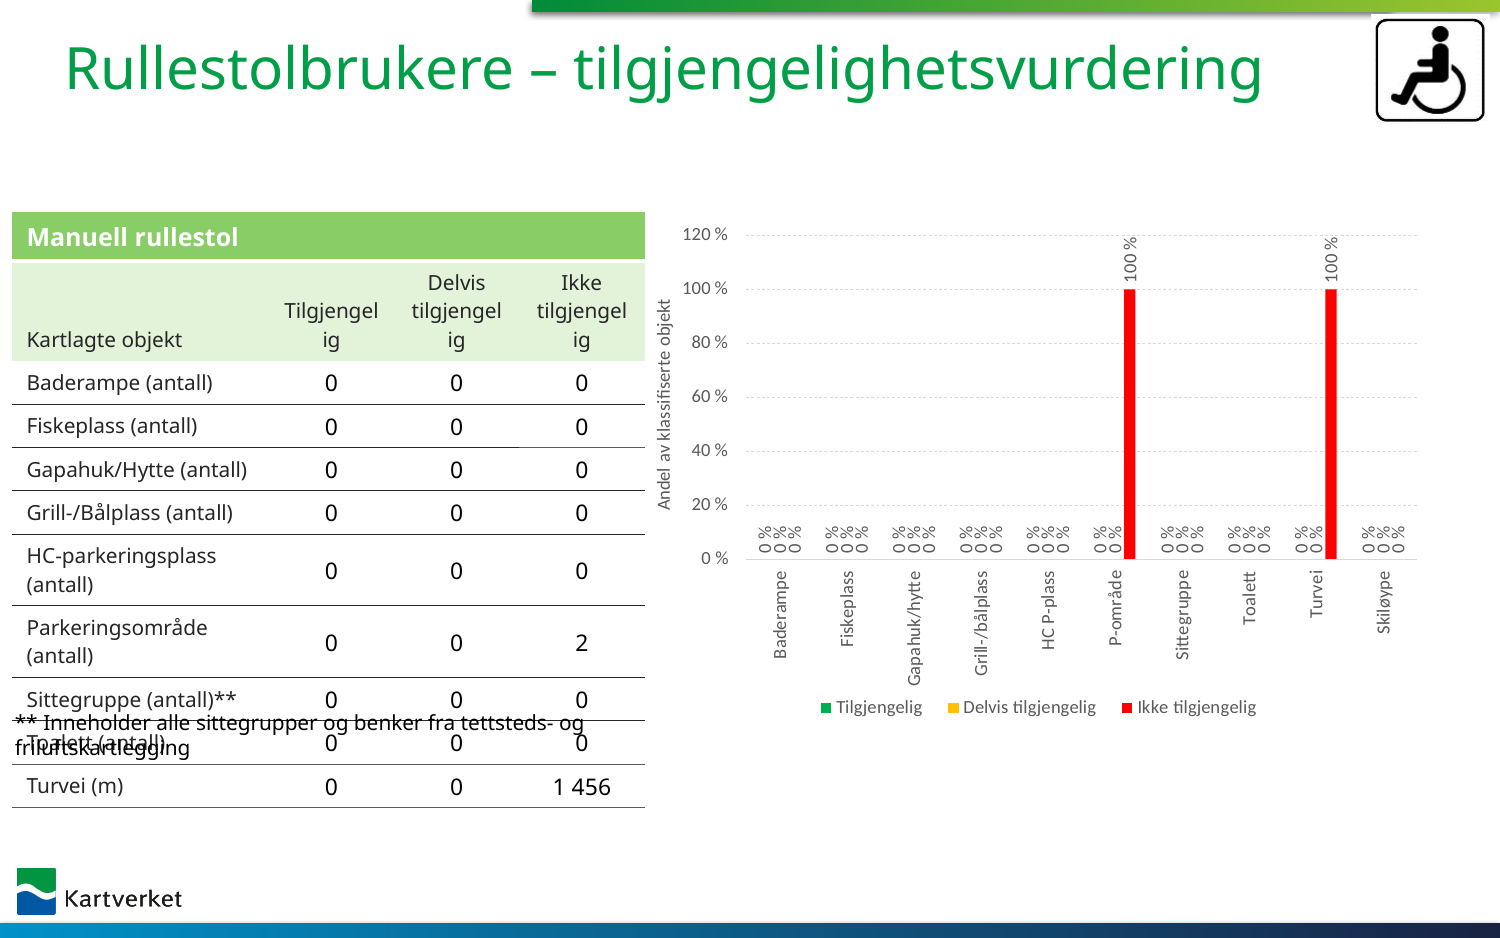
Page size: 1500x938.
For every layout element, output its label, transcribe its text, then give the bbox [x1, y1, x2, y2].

table_cell 0 [394, 405, 519, 447]
table_cell 0 [269, 491, 394, 534]
table_cell 0 [394, 361, 519, 404]
table_cell Tilgjengelig [269, 263, 394, 361]
table_cell 0 [394, 448, 519, 490]
text_box ** Inneholder alle sittegrupper og benker fra tettsteds- og friluftskartlegging [0, 702, 745, 768]
table_cell Delvis tilgjengelig [394, 263, 519, 361]
table_cell 2 [519, 606, 638, 677]
table_cell Grill-/Bålplass (antall) [12, 491, 269, 534]
table_cell 0 [394, 491, 519, 534]
picture [1371, 13, 1491, 127]
table_cell 0 [269, 768, 394, 807]
table_cell 0 [394, 678, 519, 702]
table_cell Gapahuk/Hytte (antall) [12, 448, 269, 490]
table_cell 0 [394, 535, 519, 605]
table_cell Fiskeplass (antall) [12, 405, 269, 447]
picture [643, 218, 1427, 728]
table_cell Ikke tilgjengelig [519, 263, 638, 361]
table_cell 0 [519, 491, 638, 534]
table_cell 0 [394, 606, 519, 677]
text_box Rullestolbrukere – tilgjengelighetsvurdering [49, 12, 1372, 109]
table_cell 0 [519, 535, 638, 605]
table_cell 0 [269, 448, 394, 490]
table_cell 0 [519, 405, 638, 447]
table_cell 0 [269, 606, 394, 677]
table_cell Parkeringsområde (antall) [12, 606, 269, 677]
table_cell 0 [269, 405, 394, 447]
table_cell Kartlagte objekt [12, 263, 269, 361]
table_cell 1 456 [519, 768, 645, 807]
table_cell Baderampe (antall) [12, 361, 269, 404]
table_cell 0 [519, 448, 638, 490]
table_cell Sittegruppe (antall)** [12, 678, 269, 702]
table_cell 0 [269, 535, 394, 605]
table_cell 0 [269, 361, 394, 404]
table_cell 0 [519, 361, 638, 404]
table_cell 0 [394, 768, 519, 807]
table_cell Turvei (m) [12, 768, 269, 807]
table_header Manuell rullestol [12, 212, 645, 259]
table_cell HC-parkeringsplass (antall) [12, 535, 269, 605]
table_cell 0 [519, 678, 638, 702]
table_cell 0 [269, 678, 394, 702]
